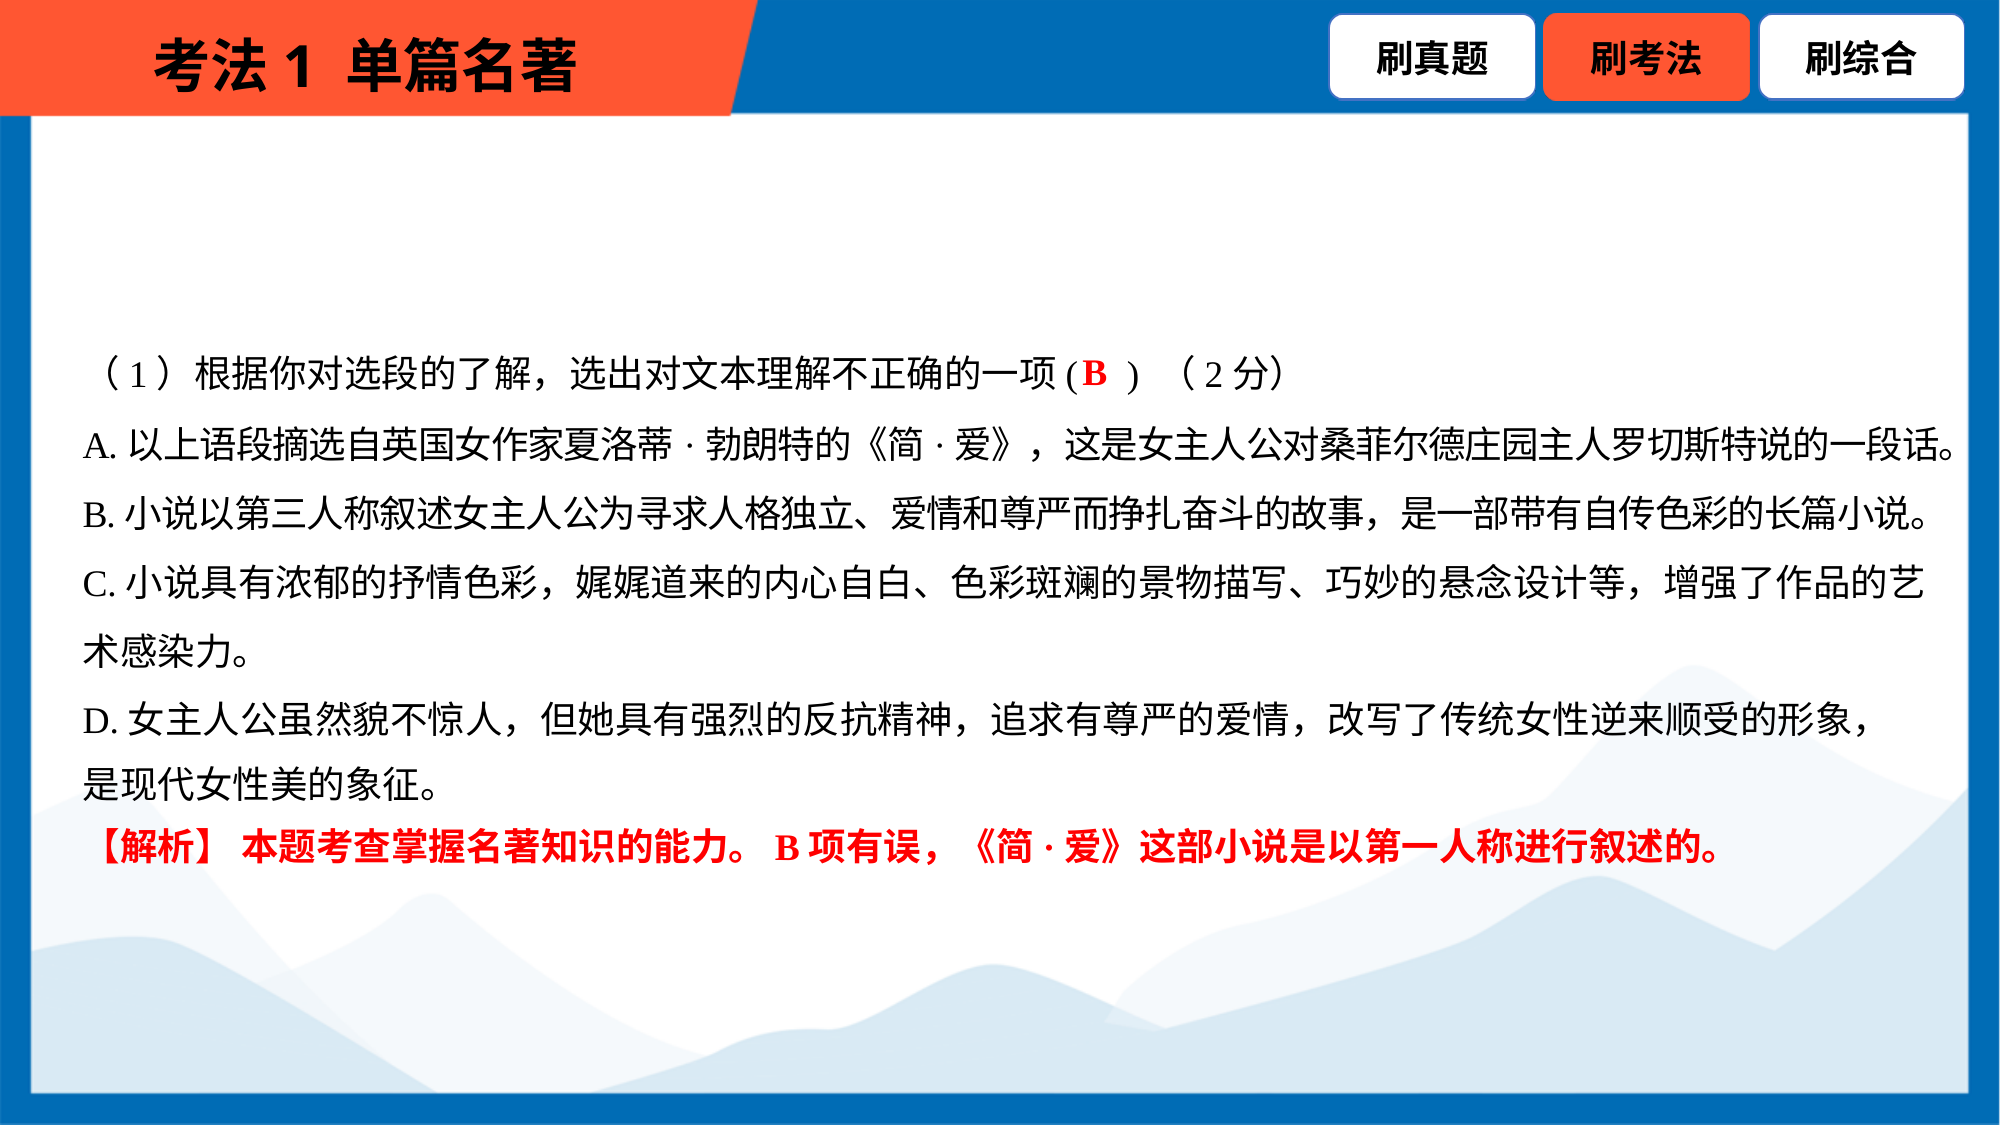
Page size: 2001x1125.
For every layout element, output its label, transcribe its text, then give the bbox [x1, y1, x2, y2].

text_box 【解析】 本题考查掌握名著知识的能力。B项有误，《简·爱》这部小说是以第一人称进行叙述的。 [82, 802, 1917, 861]
text_box A.以上语段摘选自英国女作家夏洛蒂·勃朗特的《简·爱》，这是女主人公对桑菲尔德庄园主人罗切斯特说的一段话。 B.小说以第三人称叙述女主人公为寻求人格独立、爱情和尊严而挣扎奋斗的故事，是一部带有自传色彩的长篇小说。 C.小说具有浓郁的抒情色彩，娓娓道来的内心自白、色彩斑斓的景物描写、巧妙的悬念设计等，增强了作品的艺 术感染力。 D.女主人公虽然貌不惊人，但她具有强烈的反抗精神，追求有尊严的爱情，改写了传统女性逆来顺受的形象， 是现代女性美的象征。 [82, 397, 1917, 800]
text_box （1）根据你对选段的了解，选出对文本理解不正确的一项( ) （2分） [82, 330, 1917, 389]
text_box B [1068, 328, 1122, 387]
picture [0, 0, 2000, 1125]
